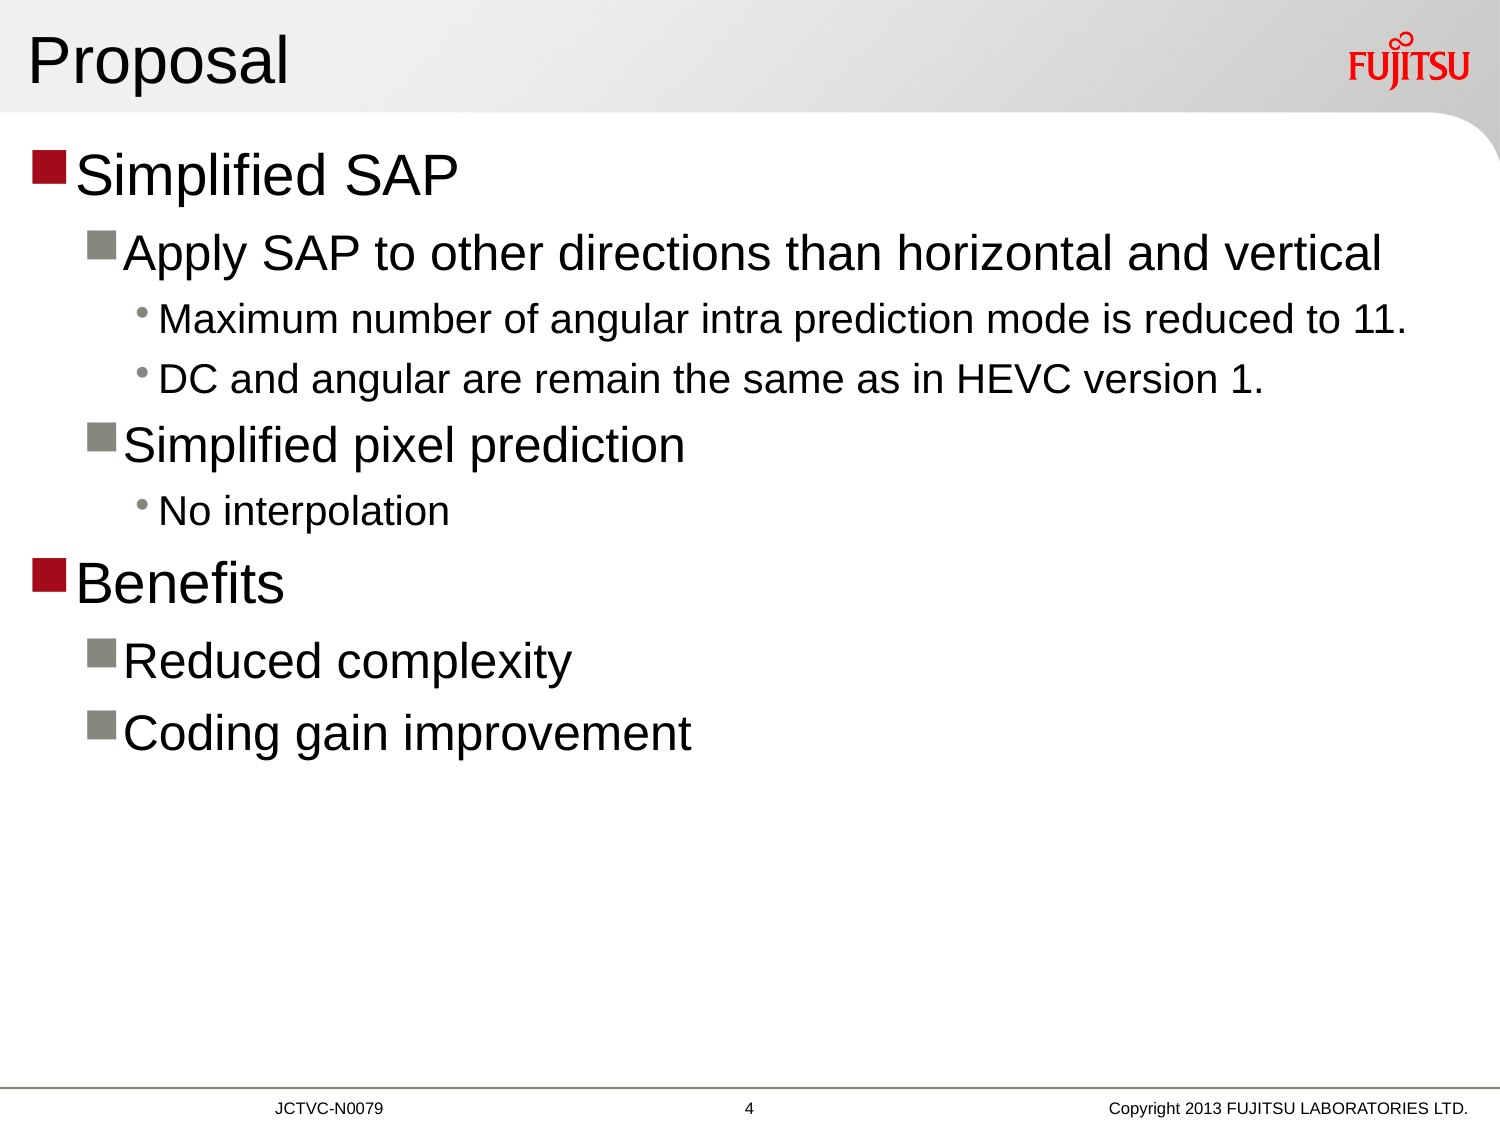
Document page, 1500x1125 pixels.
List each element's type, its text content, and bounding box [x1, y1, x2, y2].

title Proposal [27, 0, 1317, 114]
picture [0, 0, 1500, 176]
footer Copyright 2013 FUJITSU LABORATORIES LTD. [809, 1091, 1470, 1125]
slide_number 3 [705, 1091, 794, 1125]
list Simplified SAP Apply SAP to other directions than horizontal and vertical Maximum number of angular intra prediction mode is reduced to 11. DC and angular are remain the same as in HEVC version 1. Simplified pixel prediction No interpolation Benefits Reduced complexity Coding gain improvement [27, 142, 1469, 1061]
